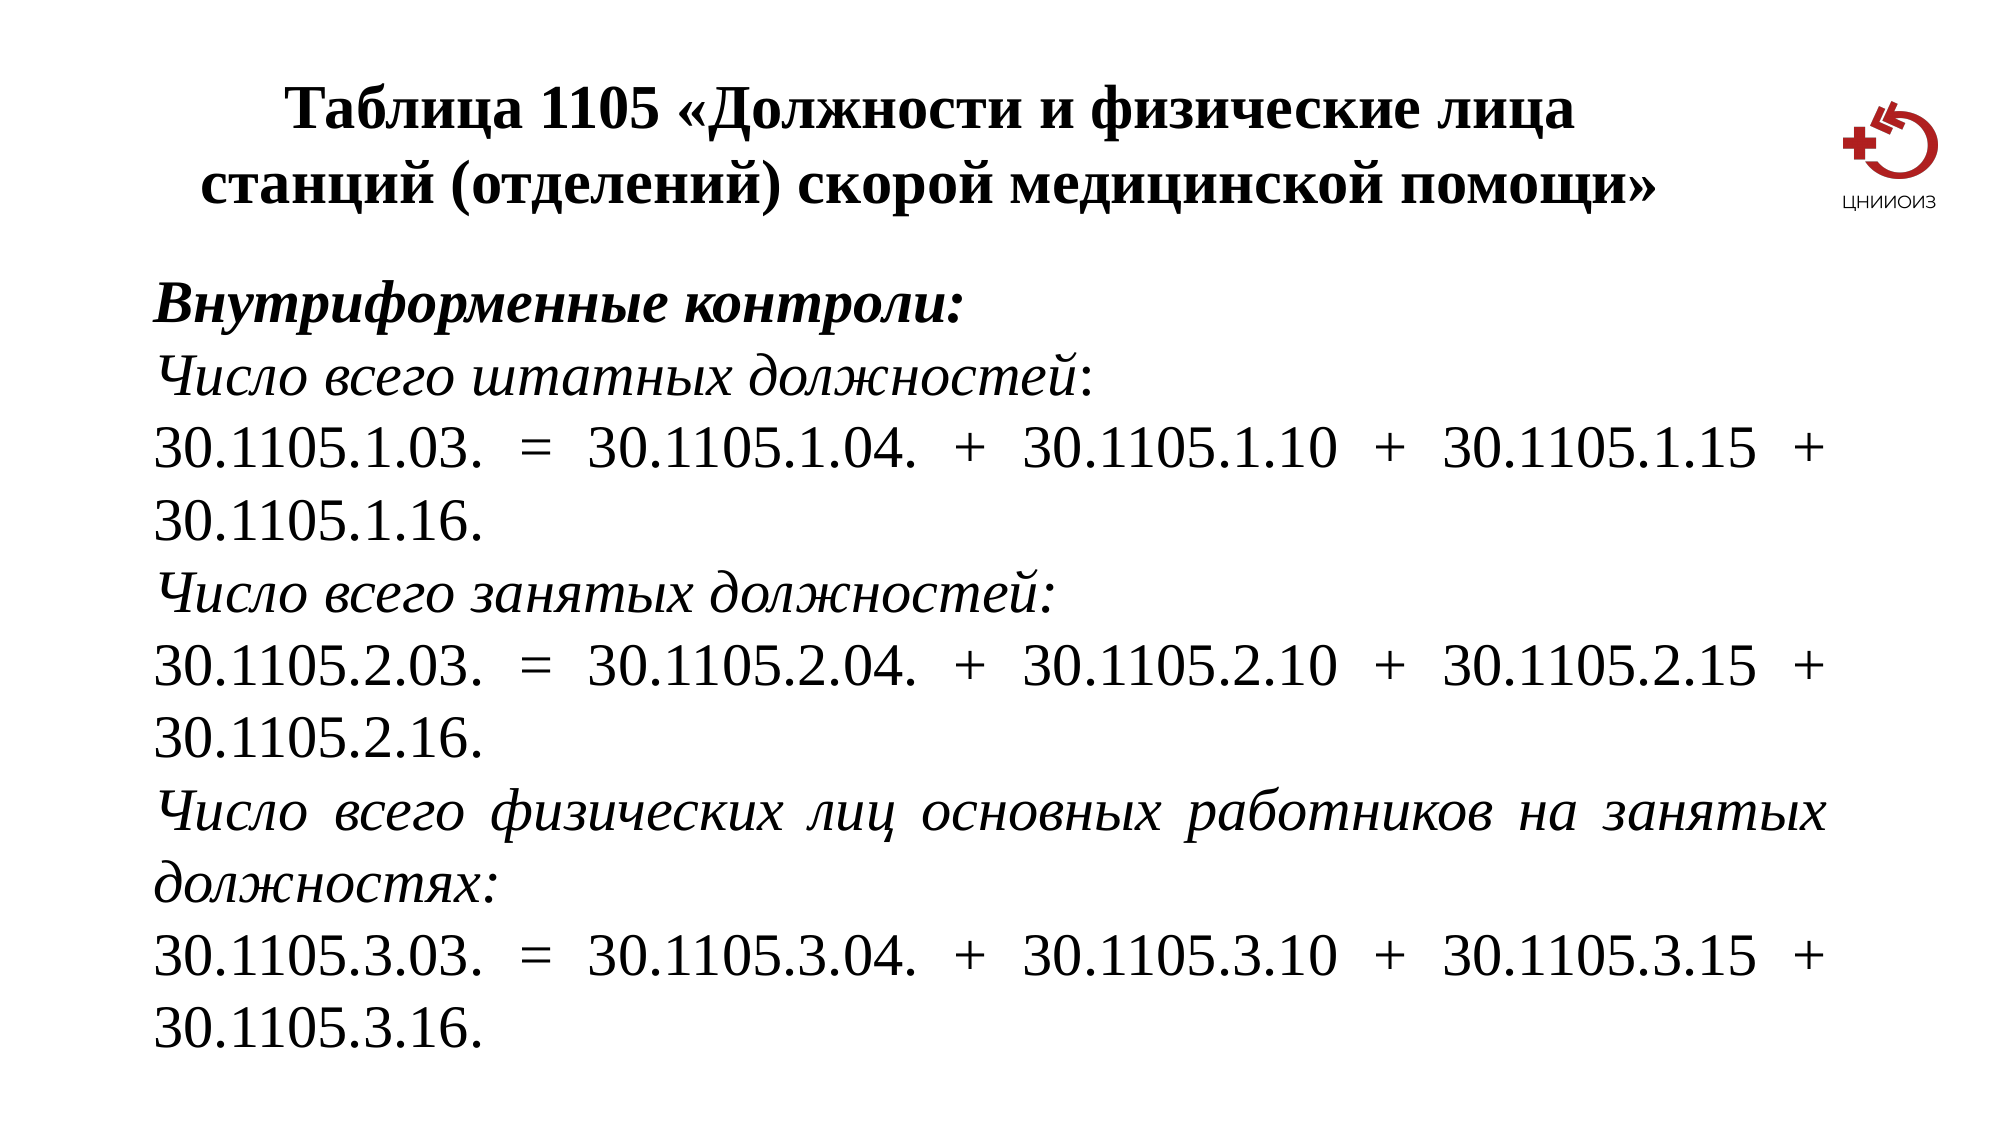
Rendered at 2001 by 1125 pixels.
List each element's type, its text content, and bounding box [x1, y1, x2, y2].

picture [1843, 100, 1938, 212]
title Таблица 1105 «Должности и физические лица станций (отделений) скорой медицинской помощи» [152, 46, 1709, 235]
list Внутриформенные контроли: Число всего штатных должностей: 30.1105.1.03. = 30.1105.1.04. + 30.1105.1.10 + 30.1105.1.15 + 30.1105.1.16. Число всего занятых должностей: 30.1105.2.03. = 30.1105.2.04. + 30.1105.2.10 + 30.1105.2.15 + 30.1105.2.16. Число всего физических лиц основных работников на занятых должностях: 30.1105.3.03. = 30.1105.3.04. + 30.1105.3.10 + 30.1105.3.15 + 30.1105.3.16. [138, 255, 1844, 1111]
